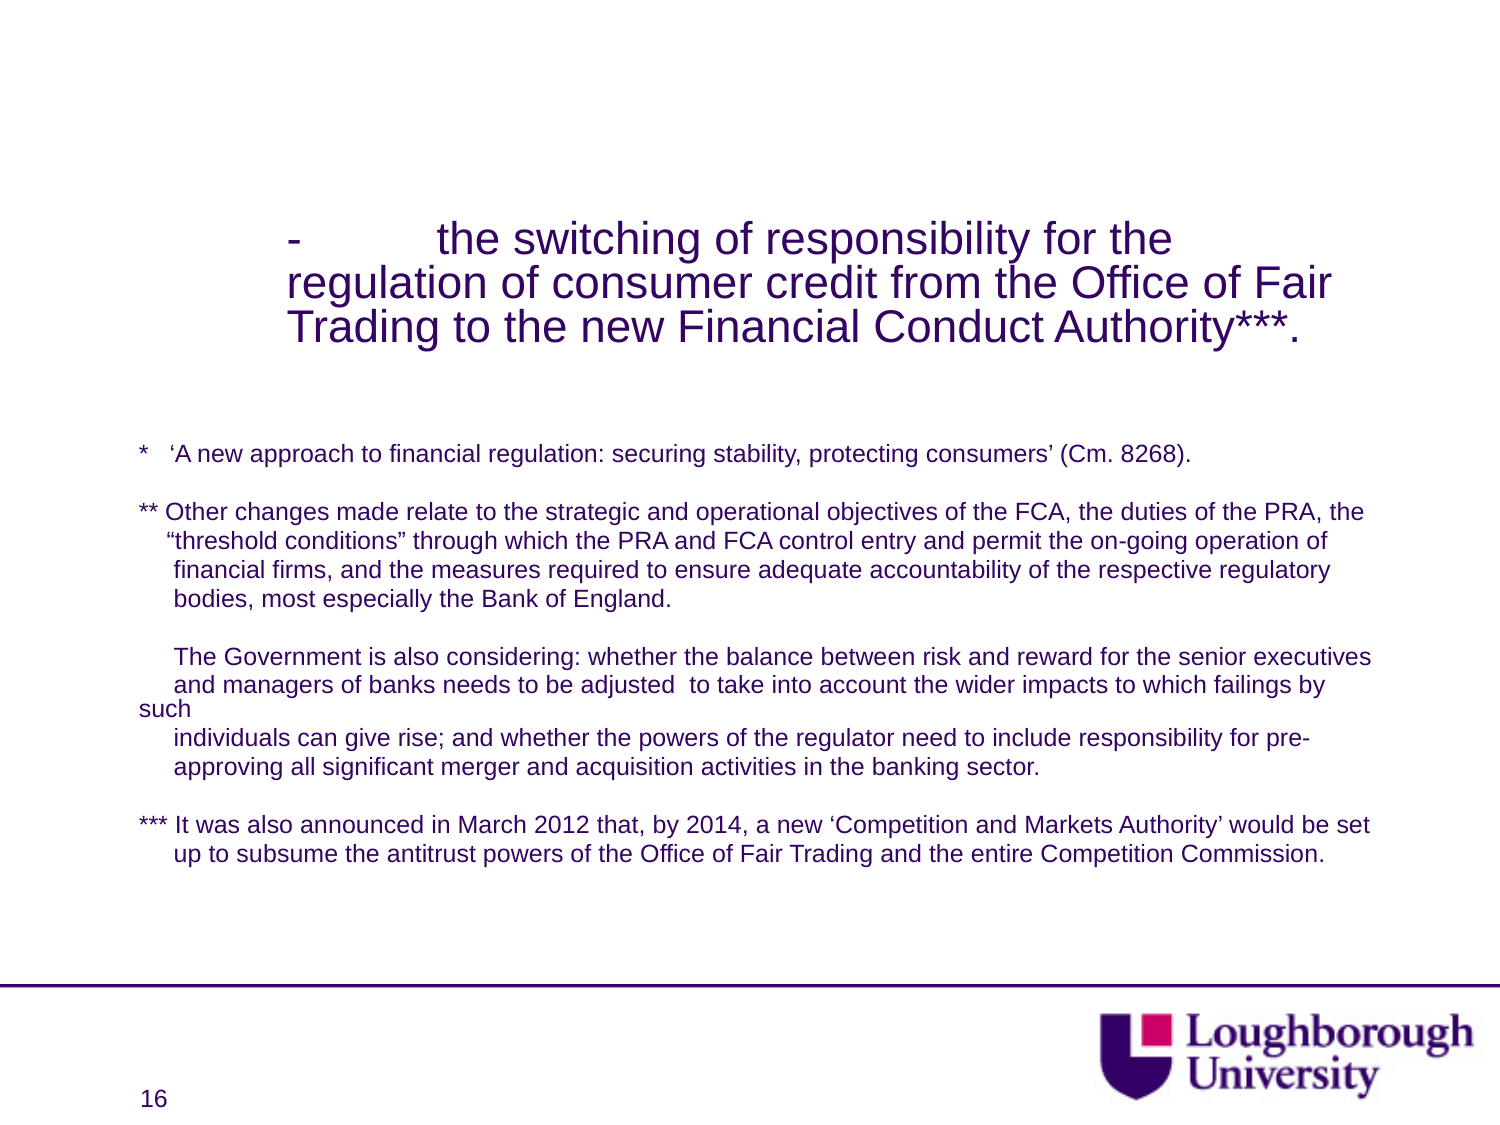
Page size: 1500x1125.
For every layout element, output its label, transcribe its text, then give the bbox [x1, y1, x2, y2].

text_box - the switching of responsibility for the regulation of consumer credit from the Office of Fair Trading to the new Financial Conduct Authority***. * ‘A new approach to financial regulation: securing stability, protecting consumers’ (Cm. 8268). ** Other changes made relate to the strategic and operational objectives of the FCA, the duties of the PRA, the “threshold conditions” through which the PRA and FCA control entry and permit the on-going operation of financial firms, and the measures required to ensure adequate accountability of the respective regulatory bodies, most especially the Bank of England. The Government is also considering: whether the balance between risk and reward for the senior executives and managers of banks needs to be adjusted to take into account the wider impacts to which failings by such individuals can give rise; and whether the powers of the regulator need to include responsibility for pre- approving all significant merger and acquisition activities in the banking sector. *** It was also announced in March 2012 that, by 2014, a new ‘Competition and Markets Authority’ would be set up to subsume the antitrust powers of the Office of Fair Trading and the entire Competition Commission. [123, 219, 1399, 920]
slide_number 16 [124, 1074, 226, 1107]
picture [0, 984, 1500, 1125]
